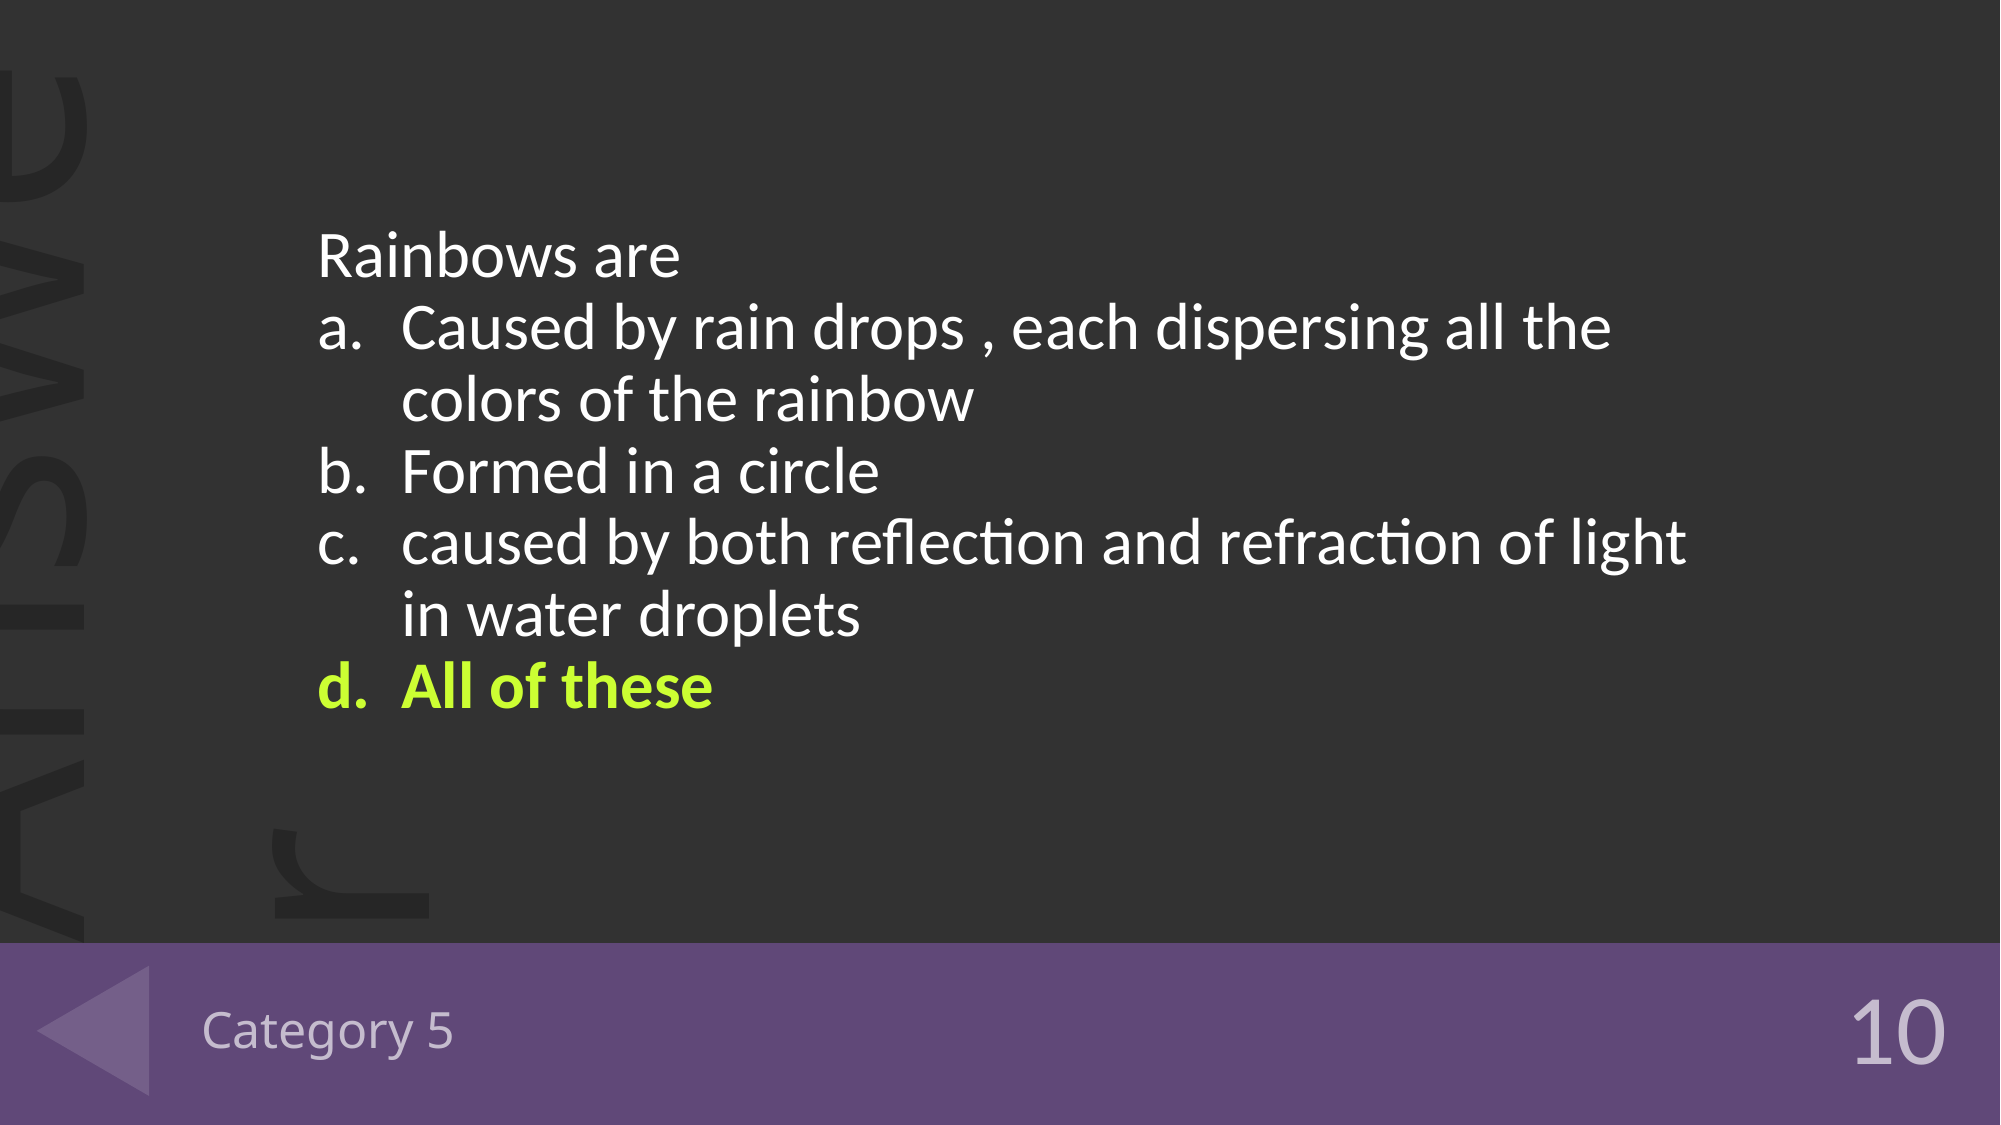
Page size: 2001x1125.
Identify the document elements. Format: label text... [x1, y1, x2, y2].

title Category 5 [185, 967, 1494, 1097]
list Rainbows are Caused by rain drops , each dispersing all the colors of the rainbow Formed in a circle caused by both reflection and refraction of light in water droplets All of these [302, 307, 1760, 636]
list 10 [1494, 967, 1963, 1097]
